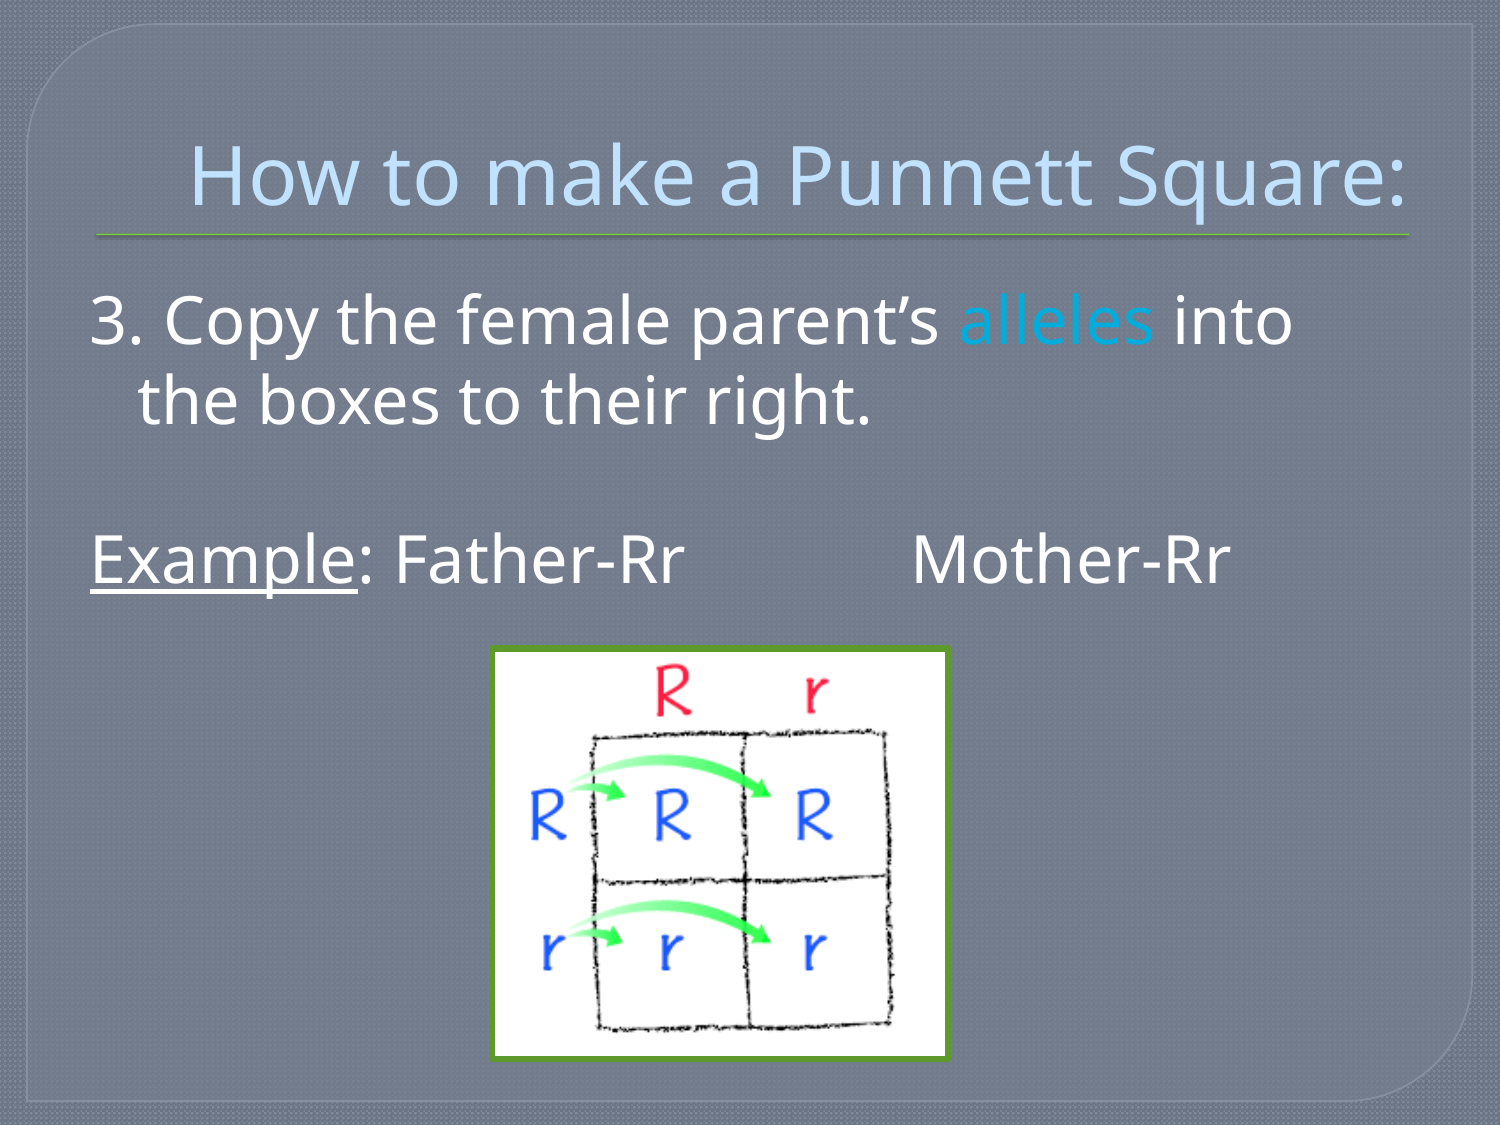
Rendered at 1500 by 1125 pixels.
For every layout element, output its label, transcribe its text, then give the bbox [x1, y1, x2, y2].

text_box [489, 645, 951, 650]
title How to make a Punnett Square: [75, 41, 1425, 230]
picture [491, 648, 949, 1059]
list 3. Copy the female parent’s alleles into the boxes to their right. Example: Father-Rr Mother-Rr [75, 270, 1425, 1013]
